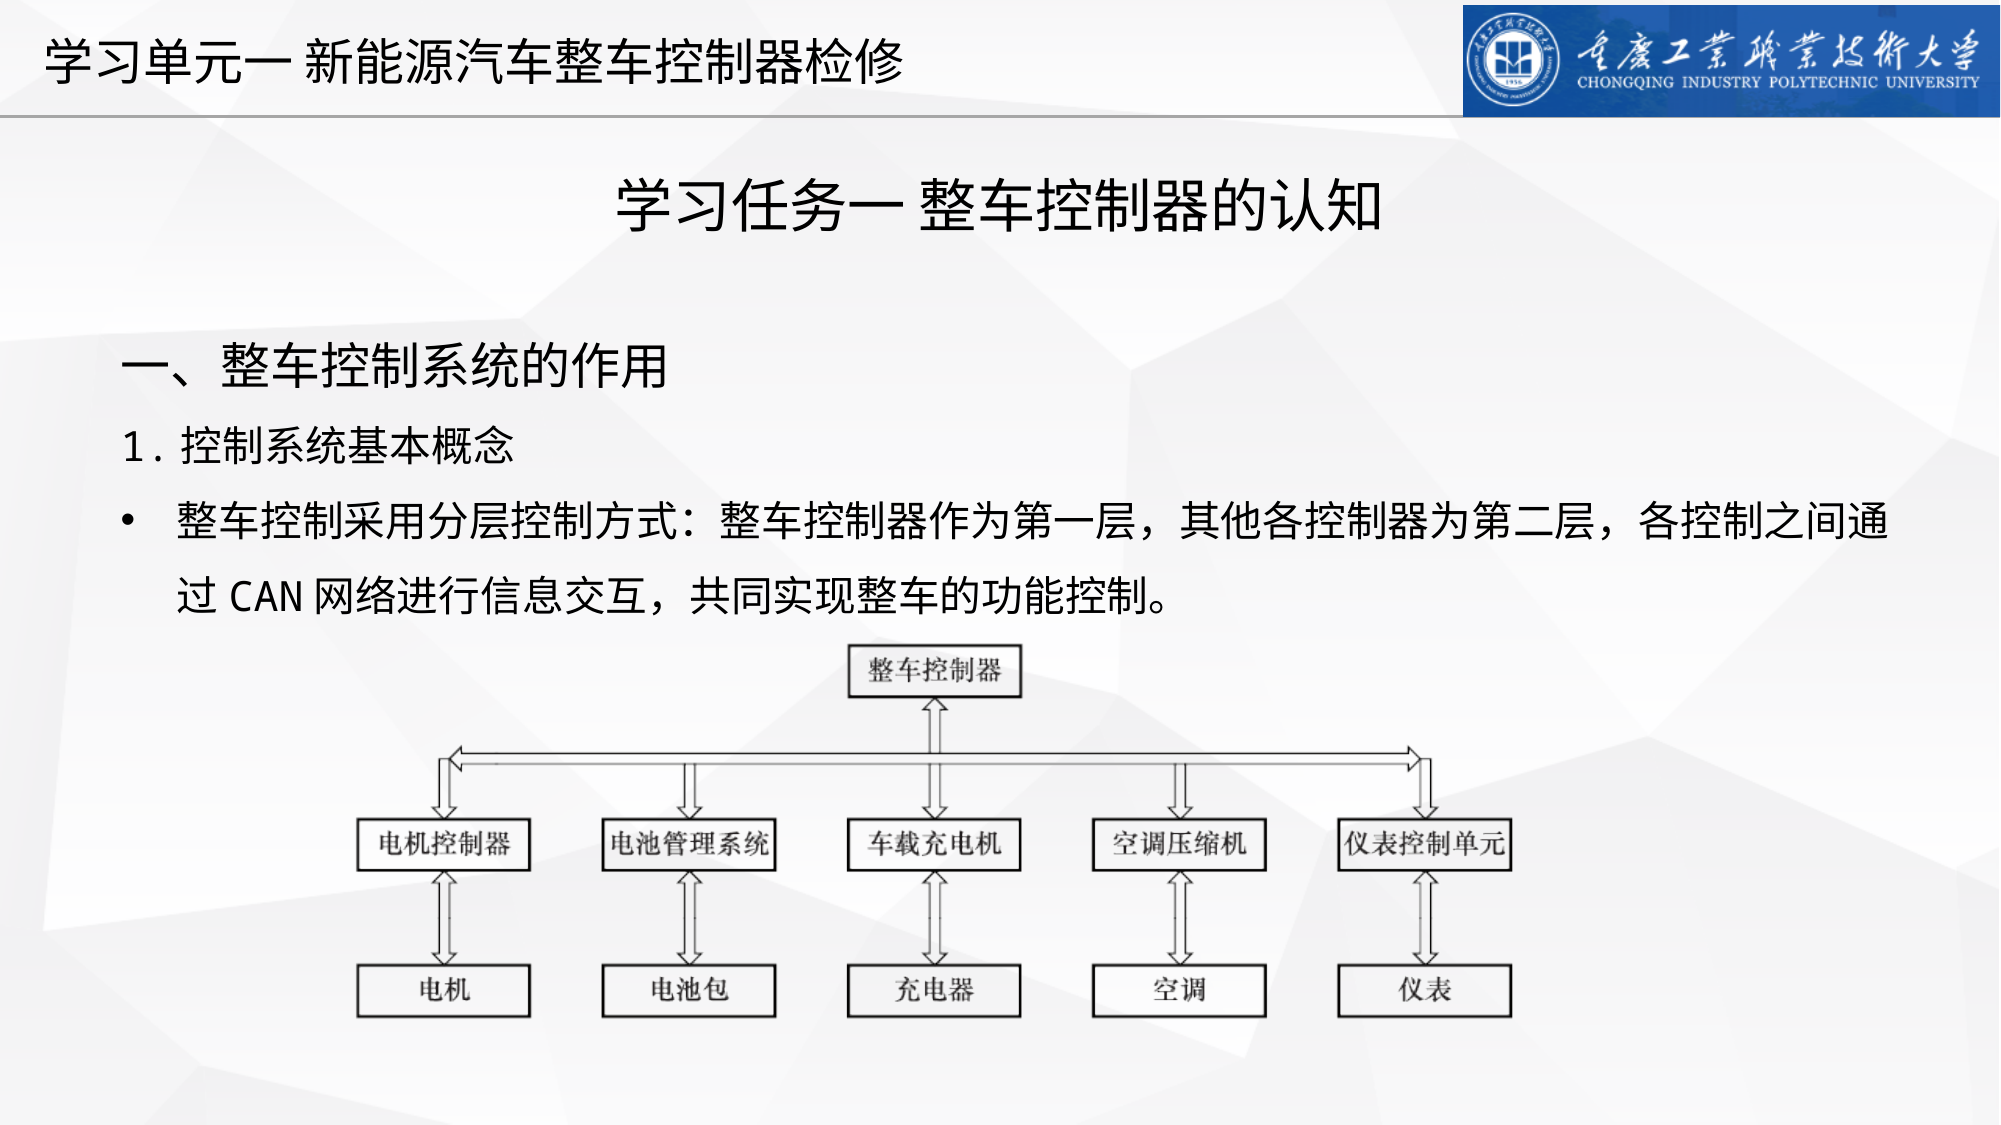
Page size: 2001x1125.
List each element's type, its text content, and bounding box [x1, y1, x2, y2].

text_box 学习任务一 整车控制器的认知 [433, 161, 1567, 247]
picture [0, 0, 2001, 117]
text_box 一、整车控制系统的作用 1.控制系统基本概念 整车控制采用分层控制方式：整车控制器作为第一层，其他各控制器为第二层，各控制之间通过CAN网络进行信息交互，共同实现整车的功能控制。 [105, 297, 1937, 627]
picture [0, 118, 1999, 1125]
